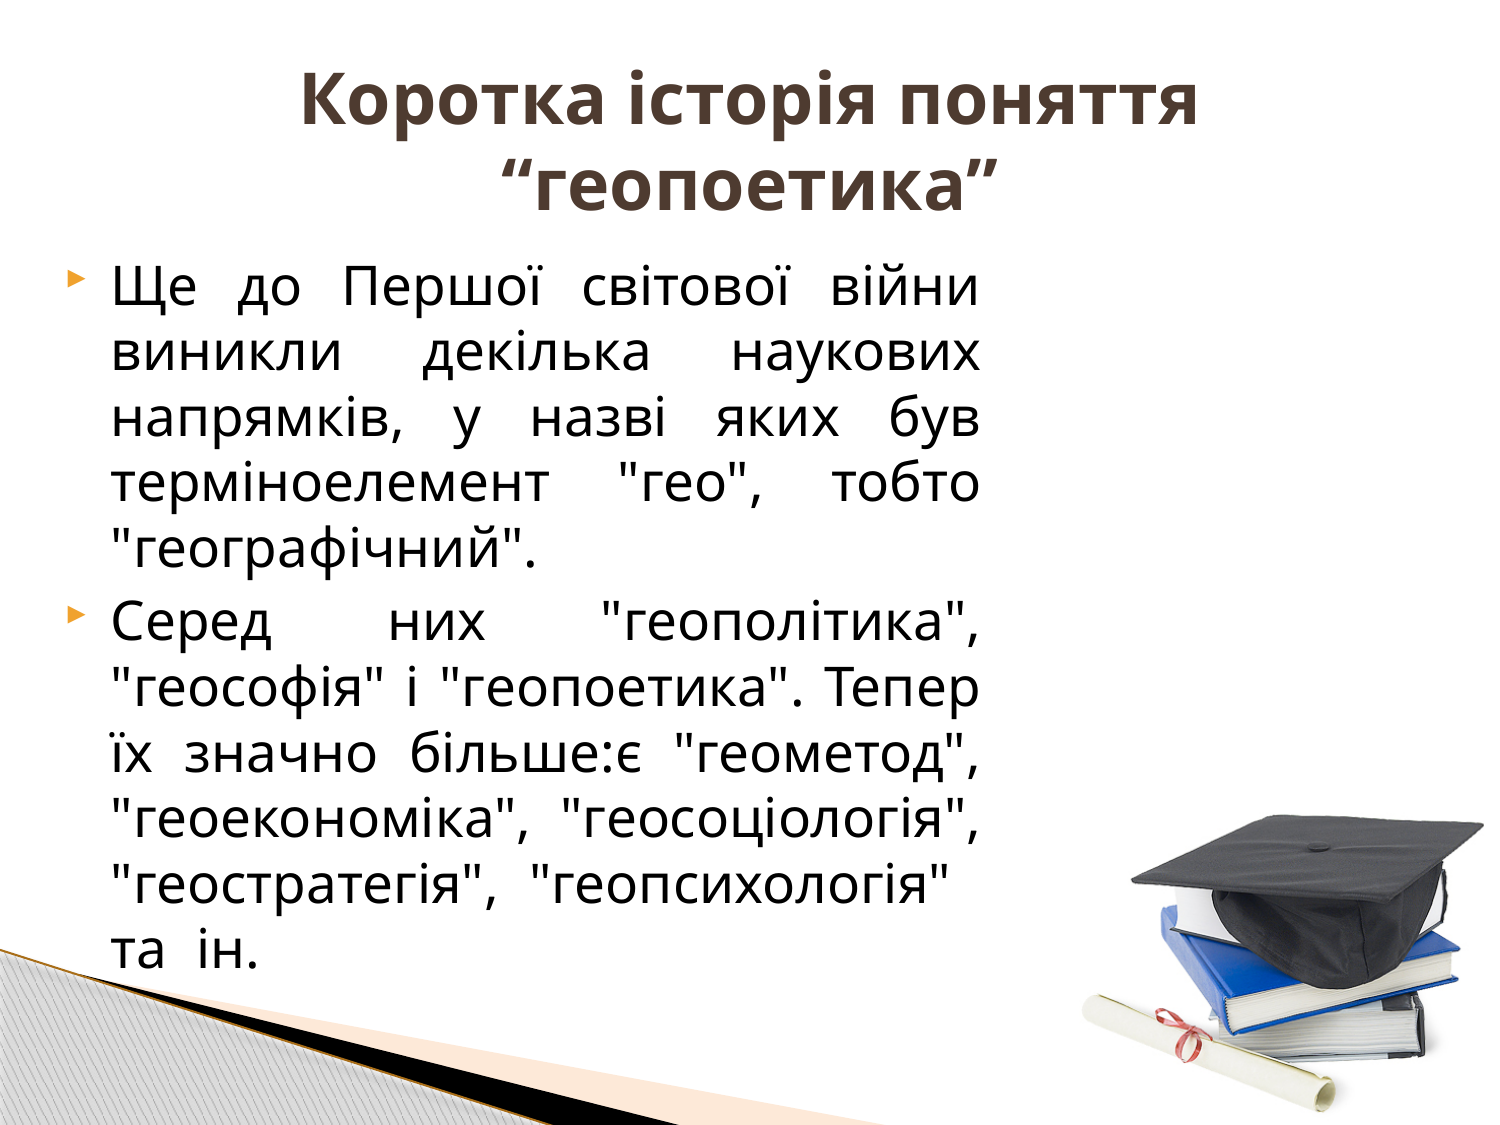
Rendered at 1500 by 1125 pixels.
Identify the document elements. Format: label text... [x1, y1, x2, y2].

picture [1071, 796, 1500, 1125]
list Ще до Першої світової війни виникли декілька наукових напрямків, у назві яких був терміноелемент "гео", тобто "географічний". Серед них "геополітика", "геософія" і "геопоетика". Тепер їх значно більше:є "геометод", "геоекономіка", "геосоціологія", "геостратегія", "геопсихологія" та ін. [35, 243, 997, 997]
title Коротка історія поняття “геопоетика” [75, 45, 1425, 233]
